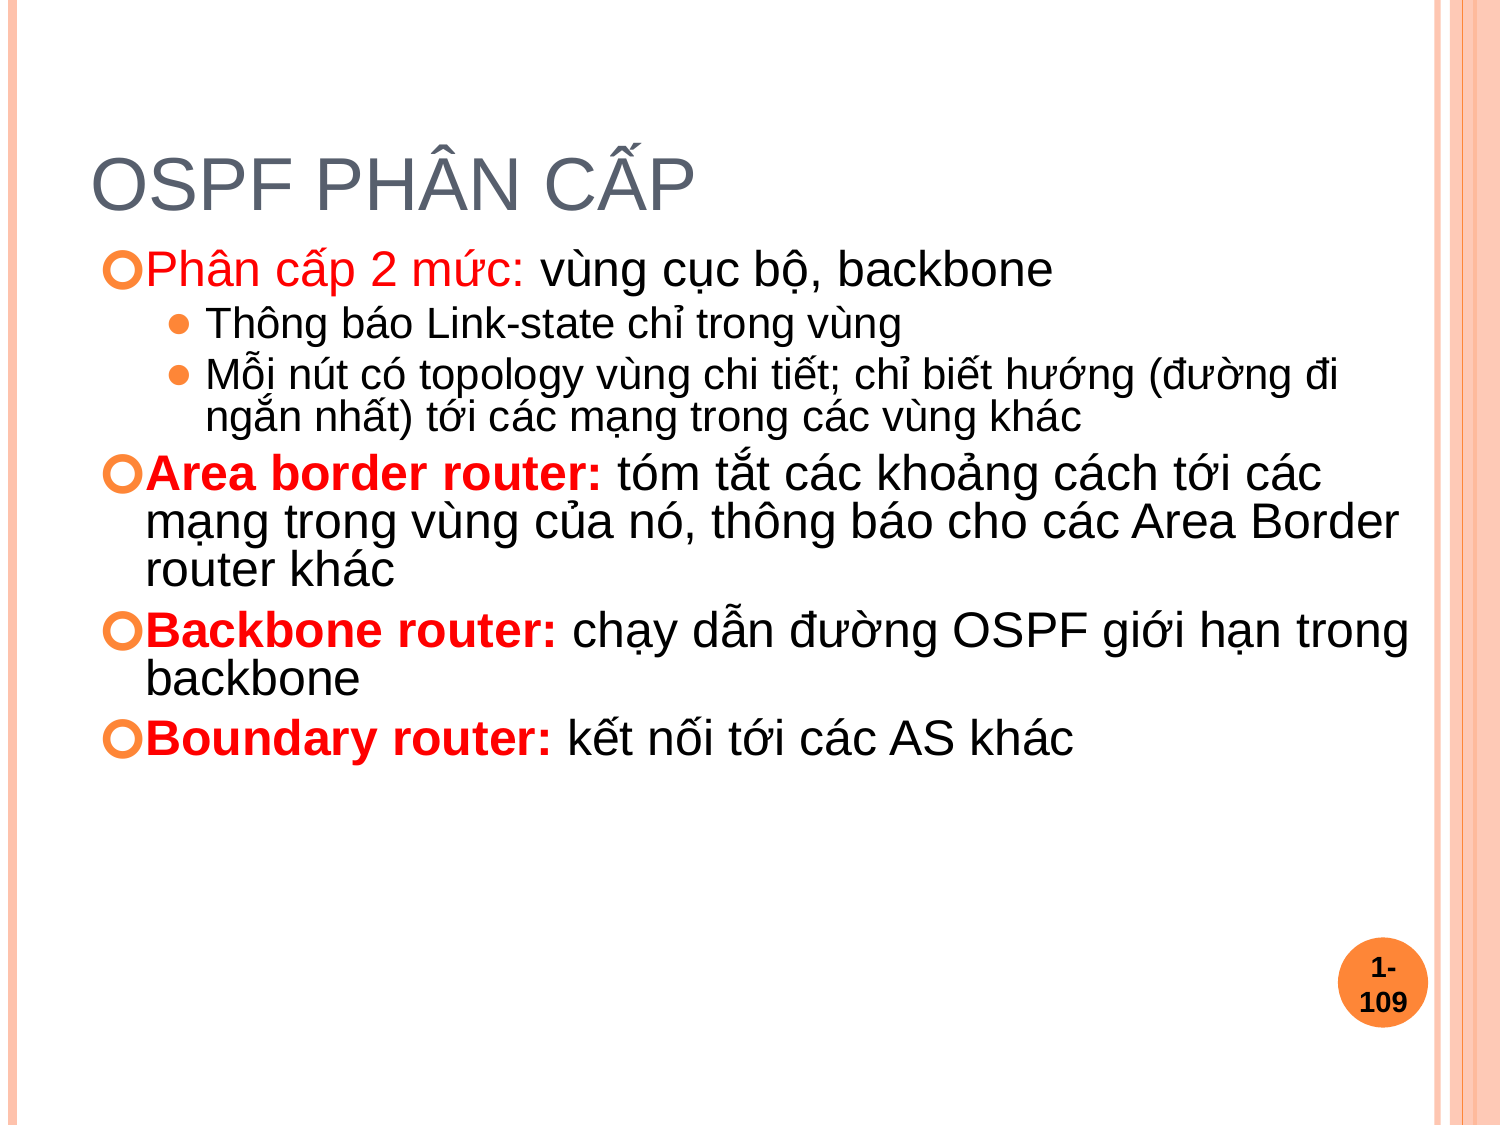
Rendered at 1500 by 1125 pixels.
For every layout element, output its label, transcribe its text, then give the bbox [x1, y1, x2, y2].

slide_number 1-‹#› [1333, 940, 1434, 1026]
title OSPF phân cấp [75, 45, 1300, 233]
list Phân cấp 2 mức: vùng cục bộ, backbone Thông báo Link-state chỉ trong vùng Mỗi nút có topology vùng chi tiết; chỉ biết hướng (đường đi ngắn nhất) tới các mạng trong các vùng khác Area border router: tóm tắt các khoảng cách tới các mạng trong vùng của nó, thông báo cho các Area Border router khác Backbone router: chạy dẫn đường OSPF giới hạn trong backbone Boundary router: kết nối tới các AS khác [85, 240, 1436, 899]
